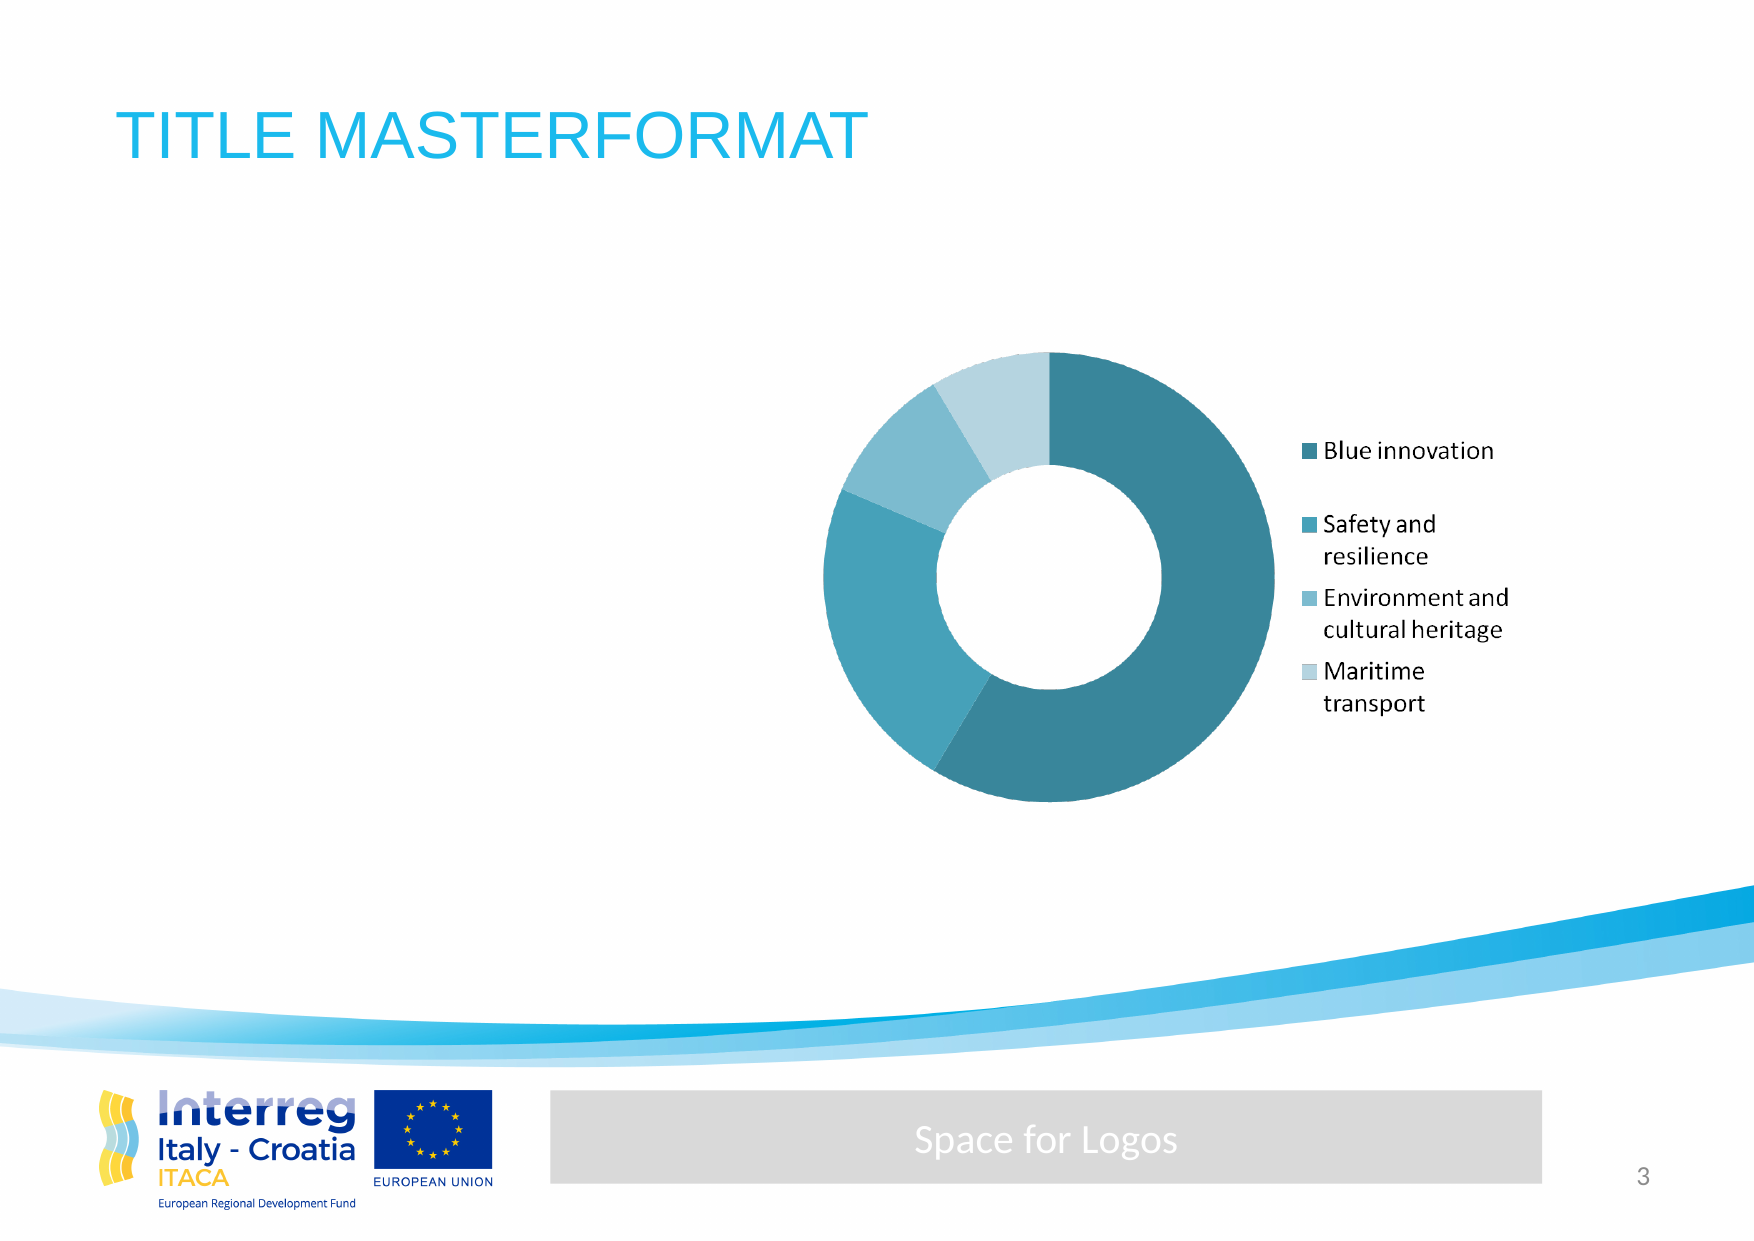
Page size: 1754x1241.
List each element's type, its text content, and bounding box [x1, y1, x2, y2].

picture [0, 0, 1754, 1241]
text_box TITLE MASTERFORMAT [97, 83, 1656, 181]
text_box Space for Logos [549, 1089, 1543, 1185]
slide_number 3 [1607, 1141, 1666, 1208]
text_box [801, 315, 1530, 839]
